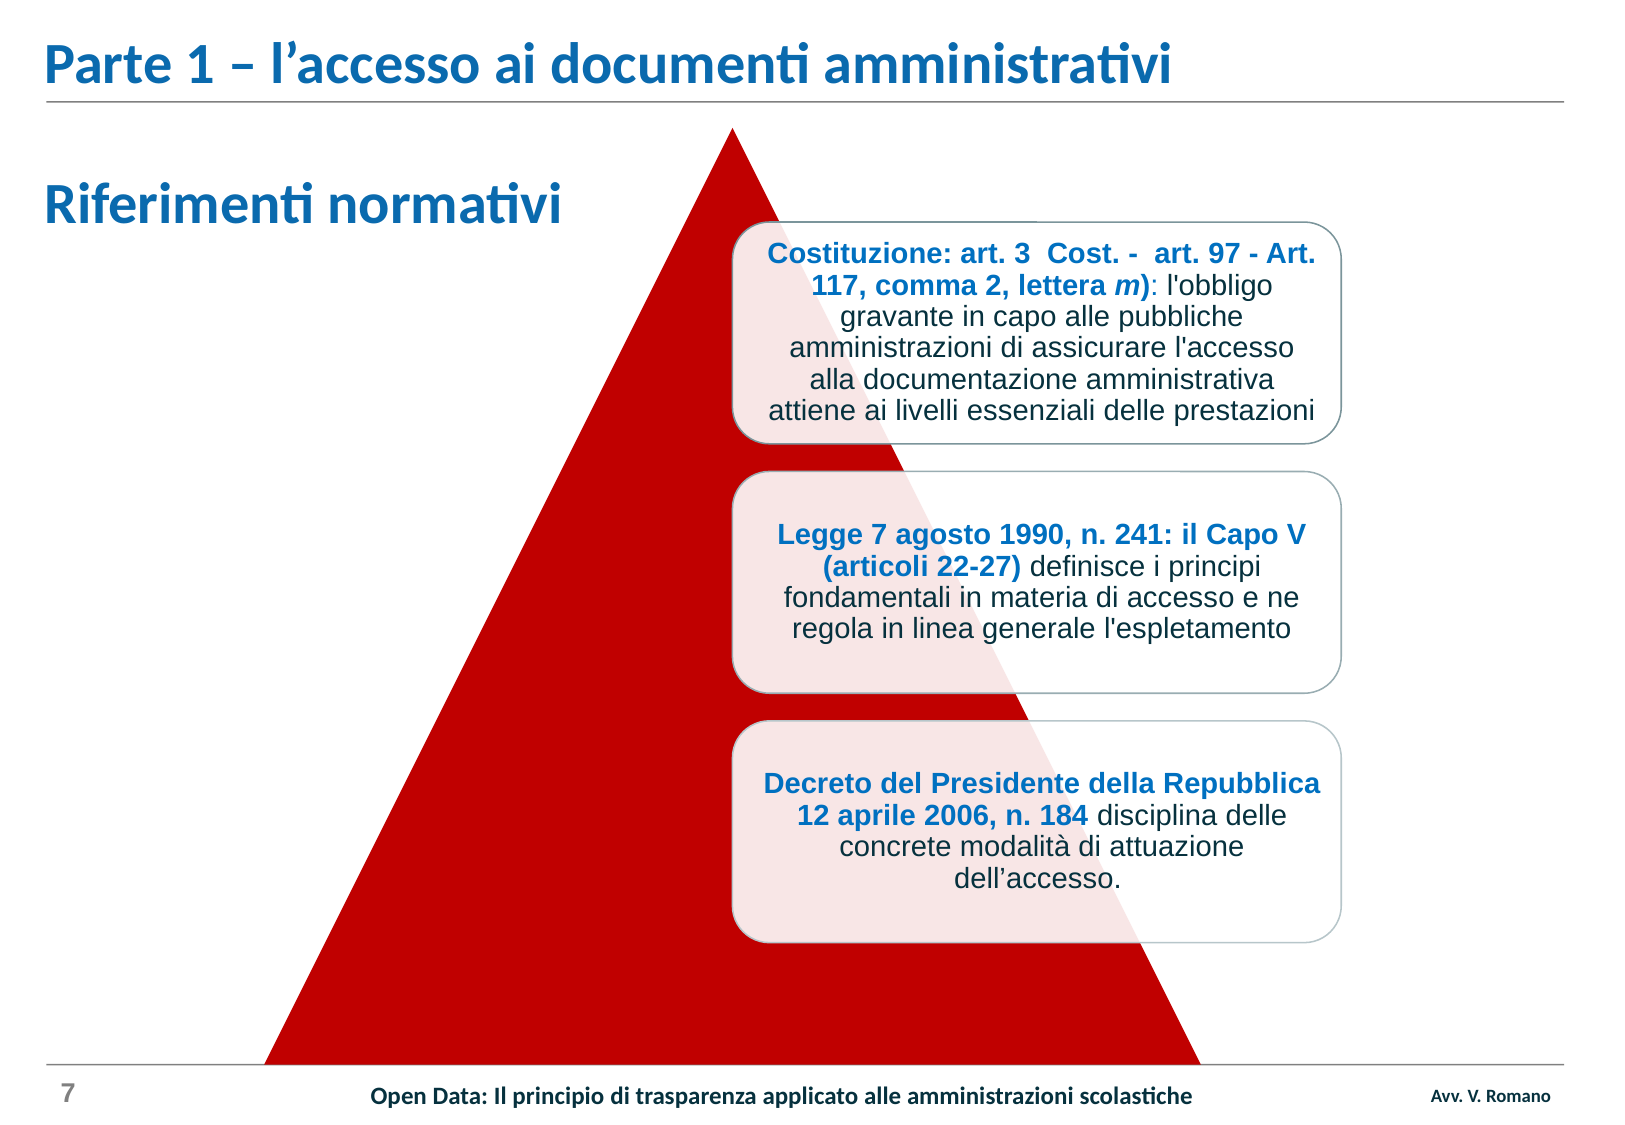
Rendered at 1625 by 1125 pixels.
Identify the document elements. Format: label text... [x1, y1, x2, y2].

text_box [44, 127, 1562, 1065]
text_box Parte 1 – l’accesso ai documenti amministrativi Riferimenti normativi [44, 24, 1561, 91]
